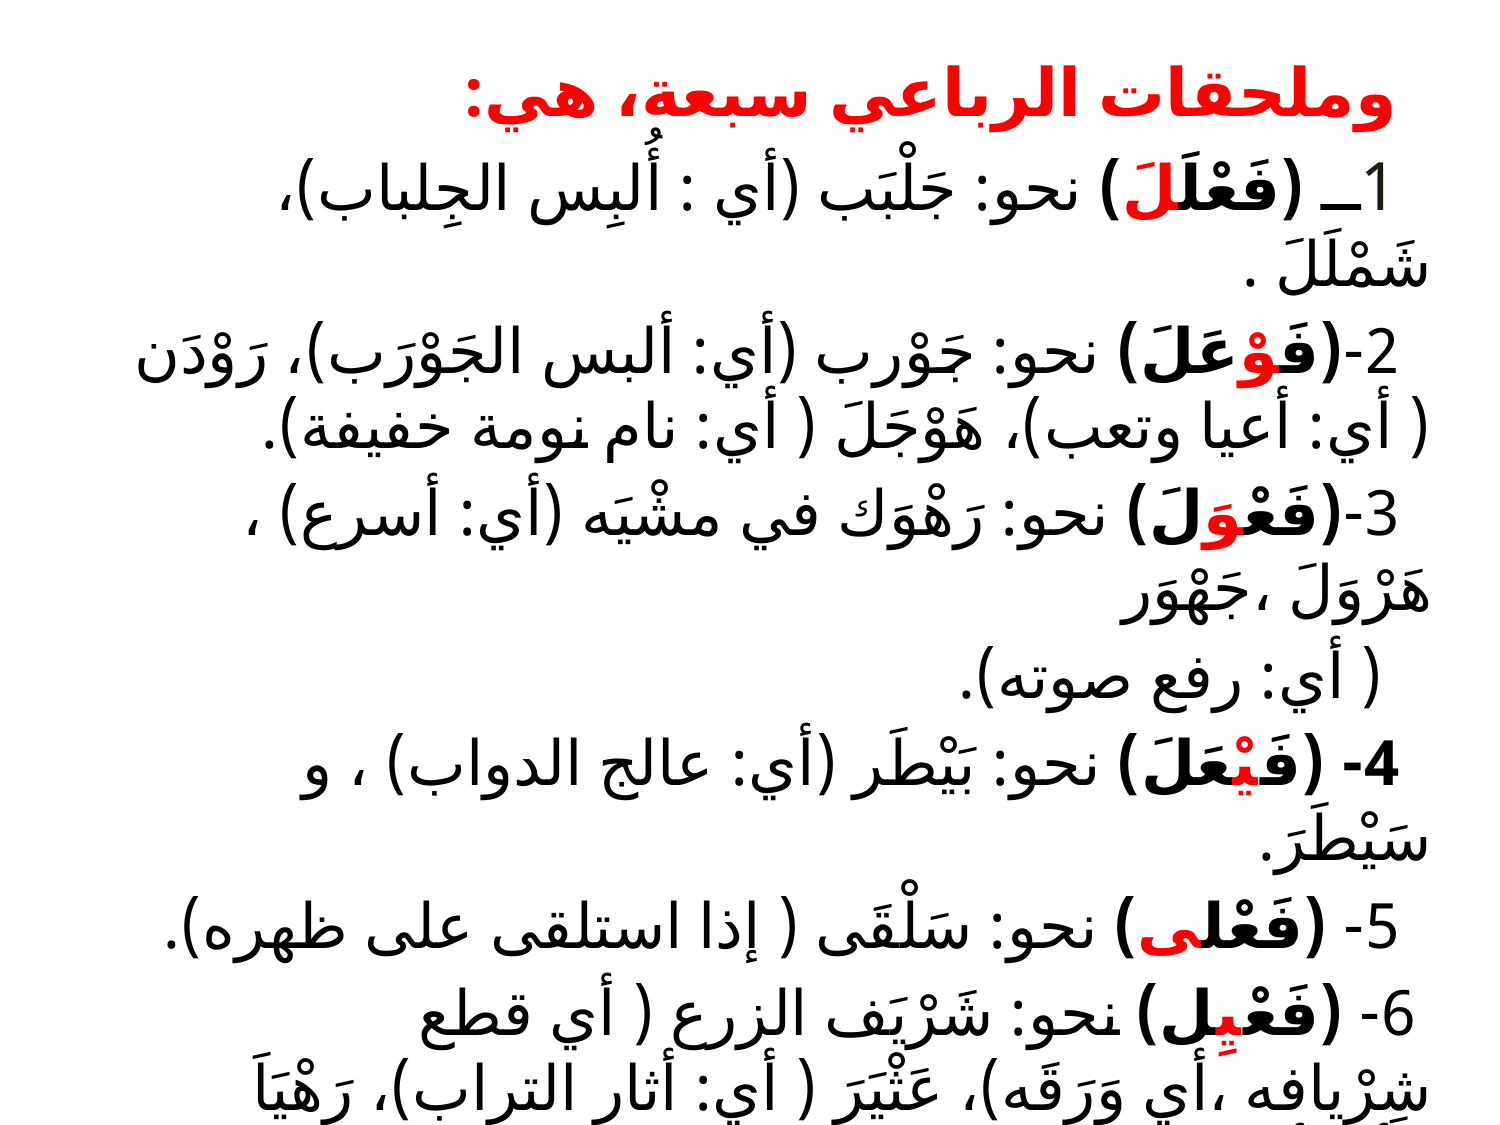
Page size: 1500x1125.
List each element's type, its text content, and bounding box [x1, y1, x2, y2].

list وملحقات الرباعي سبعة، هي: 1ــ (فَعْلَلَ) نحو: جَلْبَب (أي : أُلبِس الجِلباب)، شَمْلَلَ . 2-(فَوْعَلَ) نحو: جَوْرب (أي: ألبس الجَوْرَب)، رَوْدَن ( أي: أعيا وتعب)، هَوْجَلَ ( أي: نام نومة خفيفة). 3-(فَعْوَلَ) نحو: رَهْوَك في مشْيَه (أي: أسرع) ، هَرْوَلَ ،جَهْوَر ( أي: رفع صوته). 4- (فَيْعَلَ) نحو: بَيْطَر (أي: عالج الدواب) ، و سَيْطَرَ. 5- (فَعْلى) نحو: سَلْقَى ( إذا استلقى على ظهره). 6- (فَعْيِل) نحو: شَرْيَف الزرع ( أي قطع شِرْيافه ،أي وَرَقَه)، عَثْيَرَ ( أي: أثار التراب)، رَهْيَاَ ( أي:أعيا وتعب). 7- (فَعْنَلَ) نحو: قَلْنس (أي: أُلبس القلنسوة) [100, 42, 1447, 1035]
